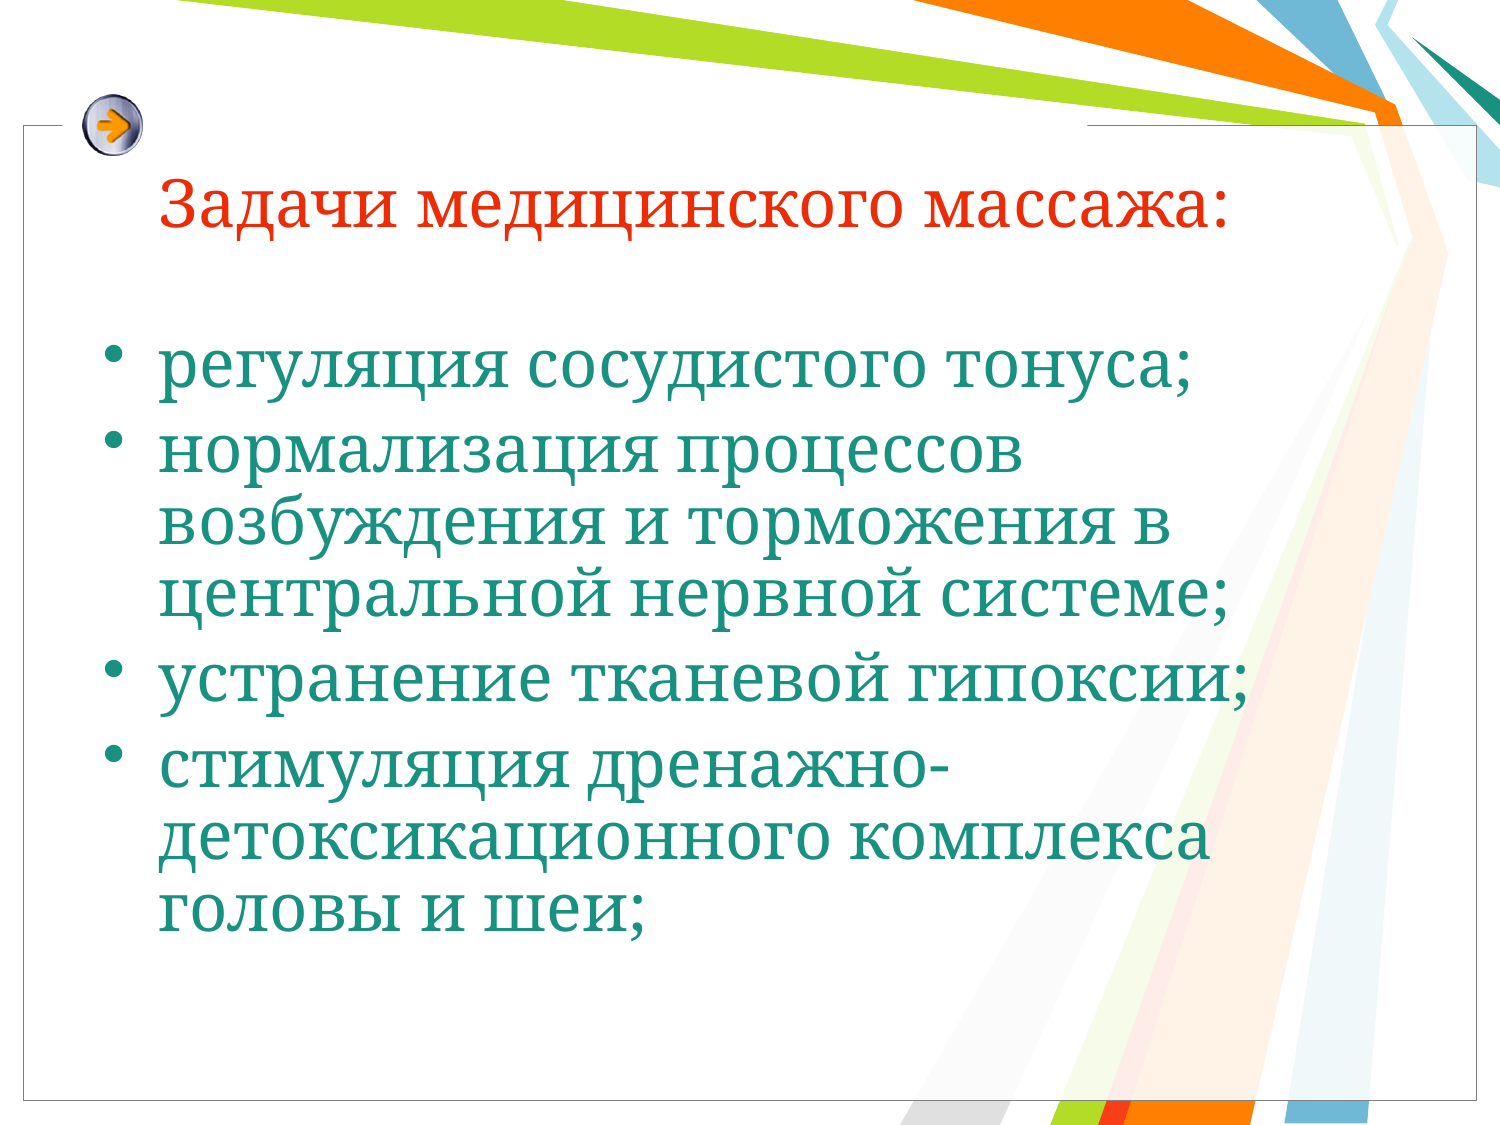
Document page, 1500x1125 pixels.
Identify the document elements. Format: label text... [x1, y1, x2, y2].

picture [82, 94, 143, 156]
list Задачи медицинского массажа: регуляция сосудистого тонуса; нормализация процессов возбуждения и торможения в центральной нервной системе; устранение тканевой гипоксии; стимуляция дренажно-детоксикационного комплекса головы и шеи; [87, 162, 1438, 988]
